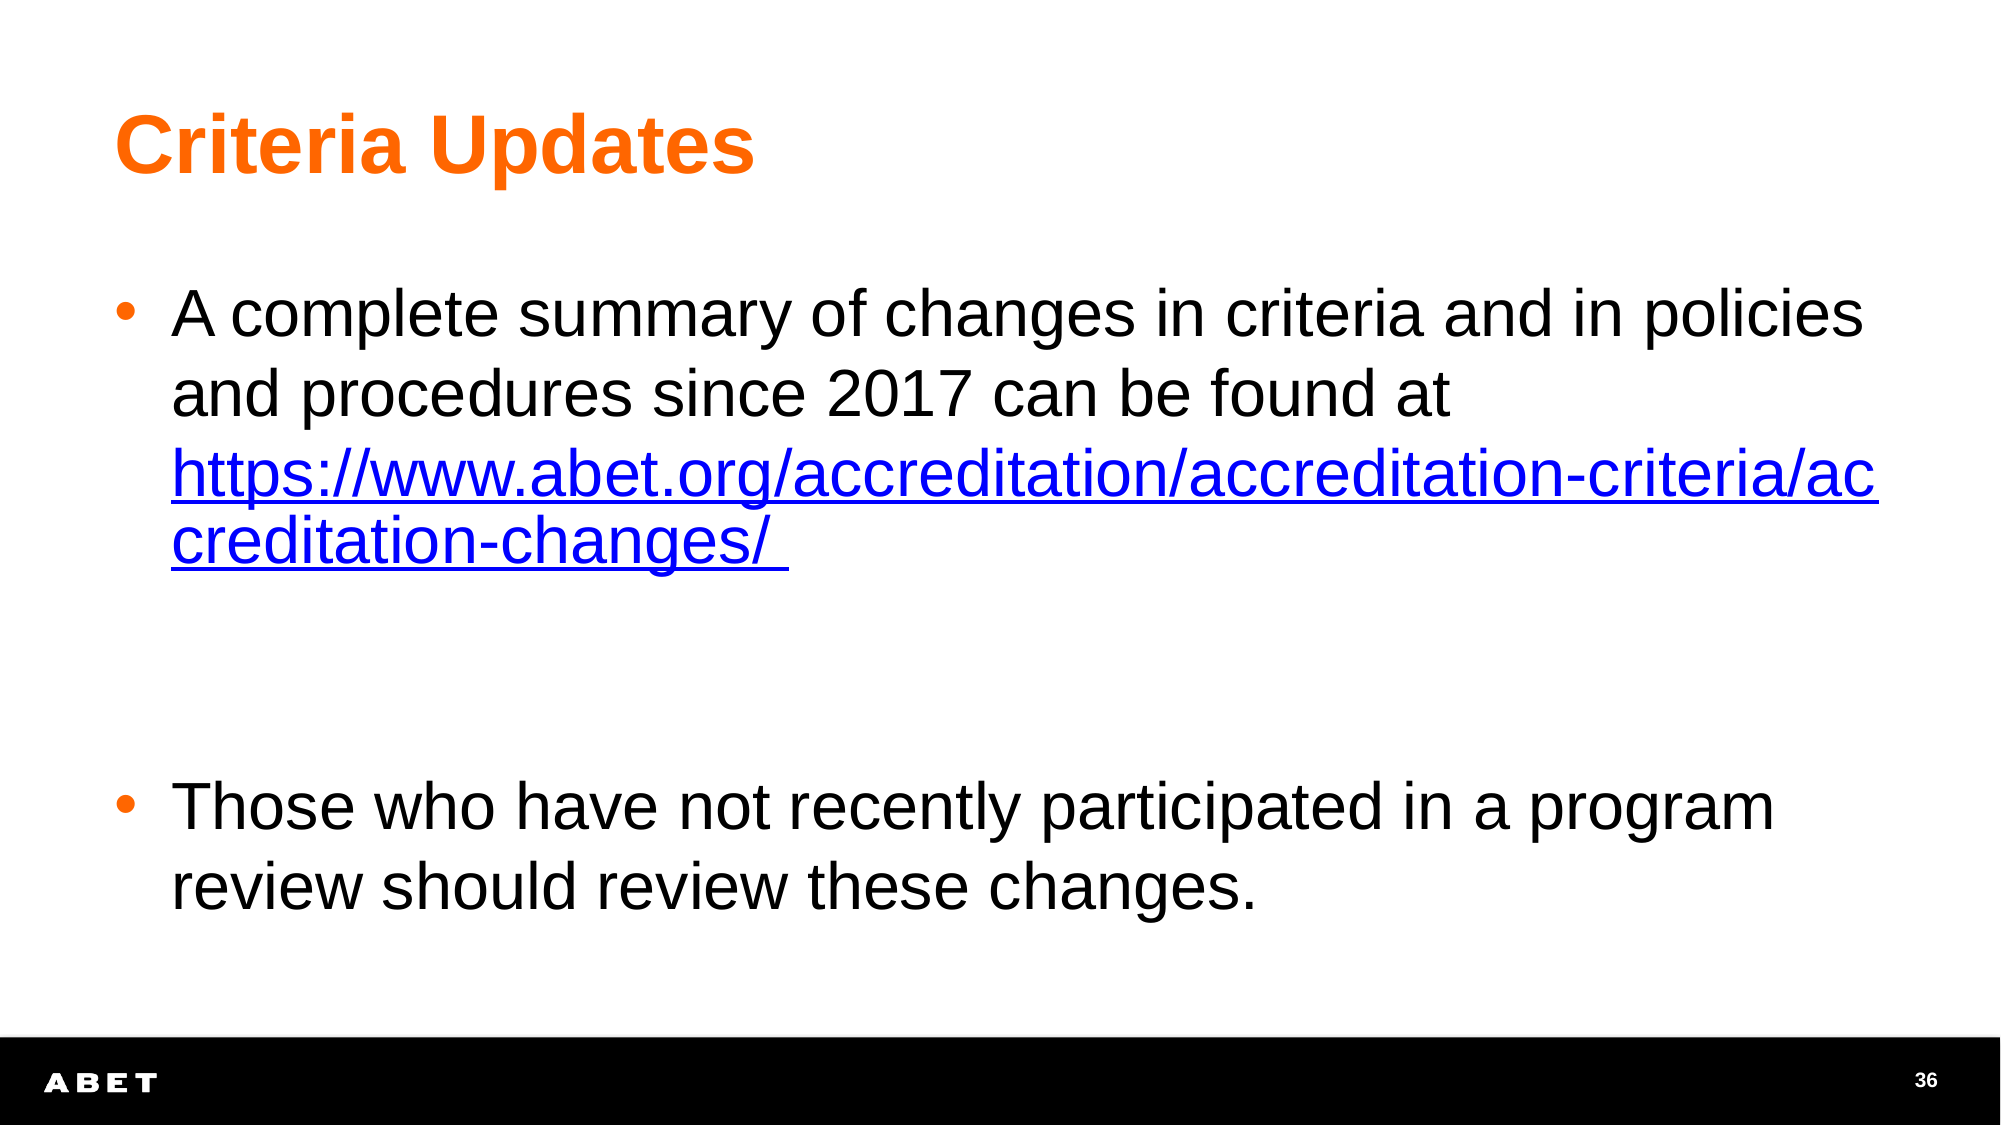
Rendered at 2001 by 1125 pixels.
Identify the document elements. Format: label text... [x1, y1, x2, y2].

title Criteria Updates [99, 82, 1900, 213]
picture [16, 1052, 184, 1113]
list A complete summary of changes in criteria and in policies and procedures since 2017 can be found at https://www.abet.org/accreditation/accreditation-criteria/accreditation-changes/ Those who have not recently participated in a program review should review these changes. [99, 262, 1900, 975]
